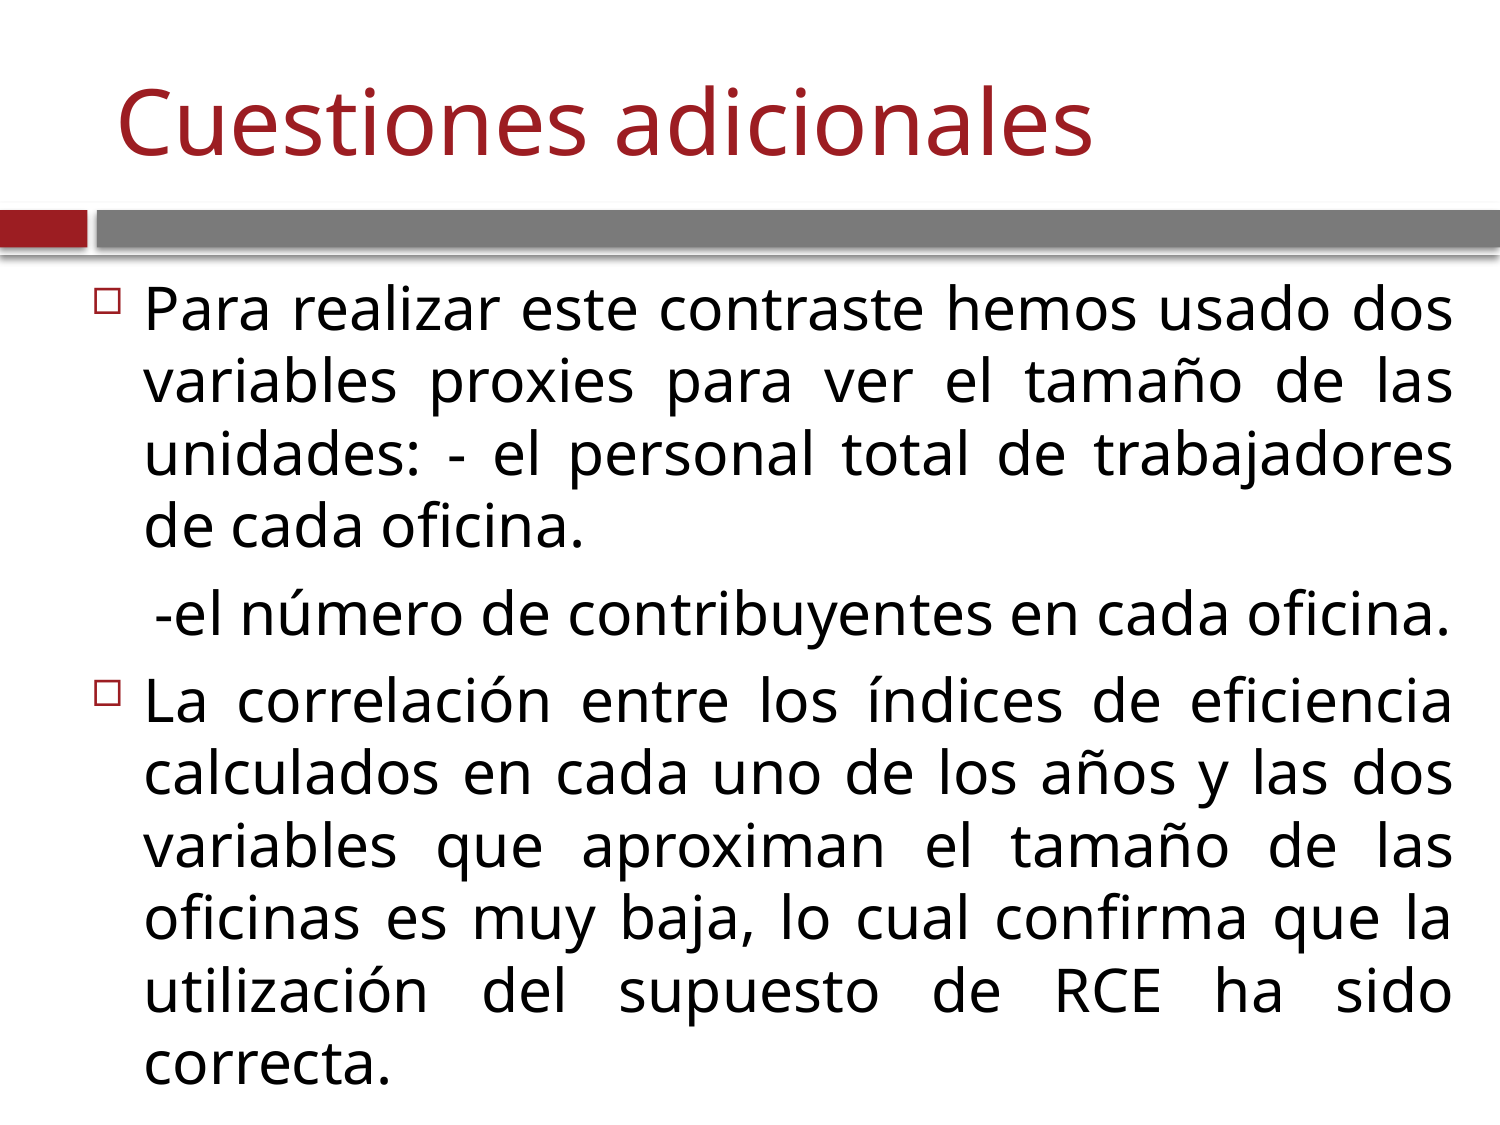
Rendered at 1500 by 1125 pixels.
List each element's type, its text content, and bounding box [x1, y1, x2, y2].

title Cuestiones adicionales [100, 37, 1438, 200]
list Para realizar este contraste hemos usado dos variables proxies para ver el tamaño de las unidades: - el personal total de trabajadores de cada oficina. -el número de contribuyentes en cada oficina. La correlación entre los índices de eficiencia calculados en cada uno de los años y las dos variables que aproximan el tamaño de las oficinas es muy baja, lo cual confirma que la utilización del supuesto de RCE ha sido correcta. [76, 262, 1471, 1125]
